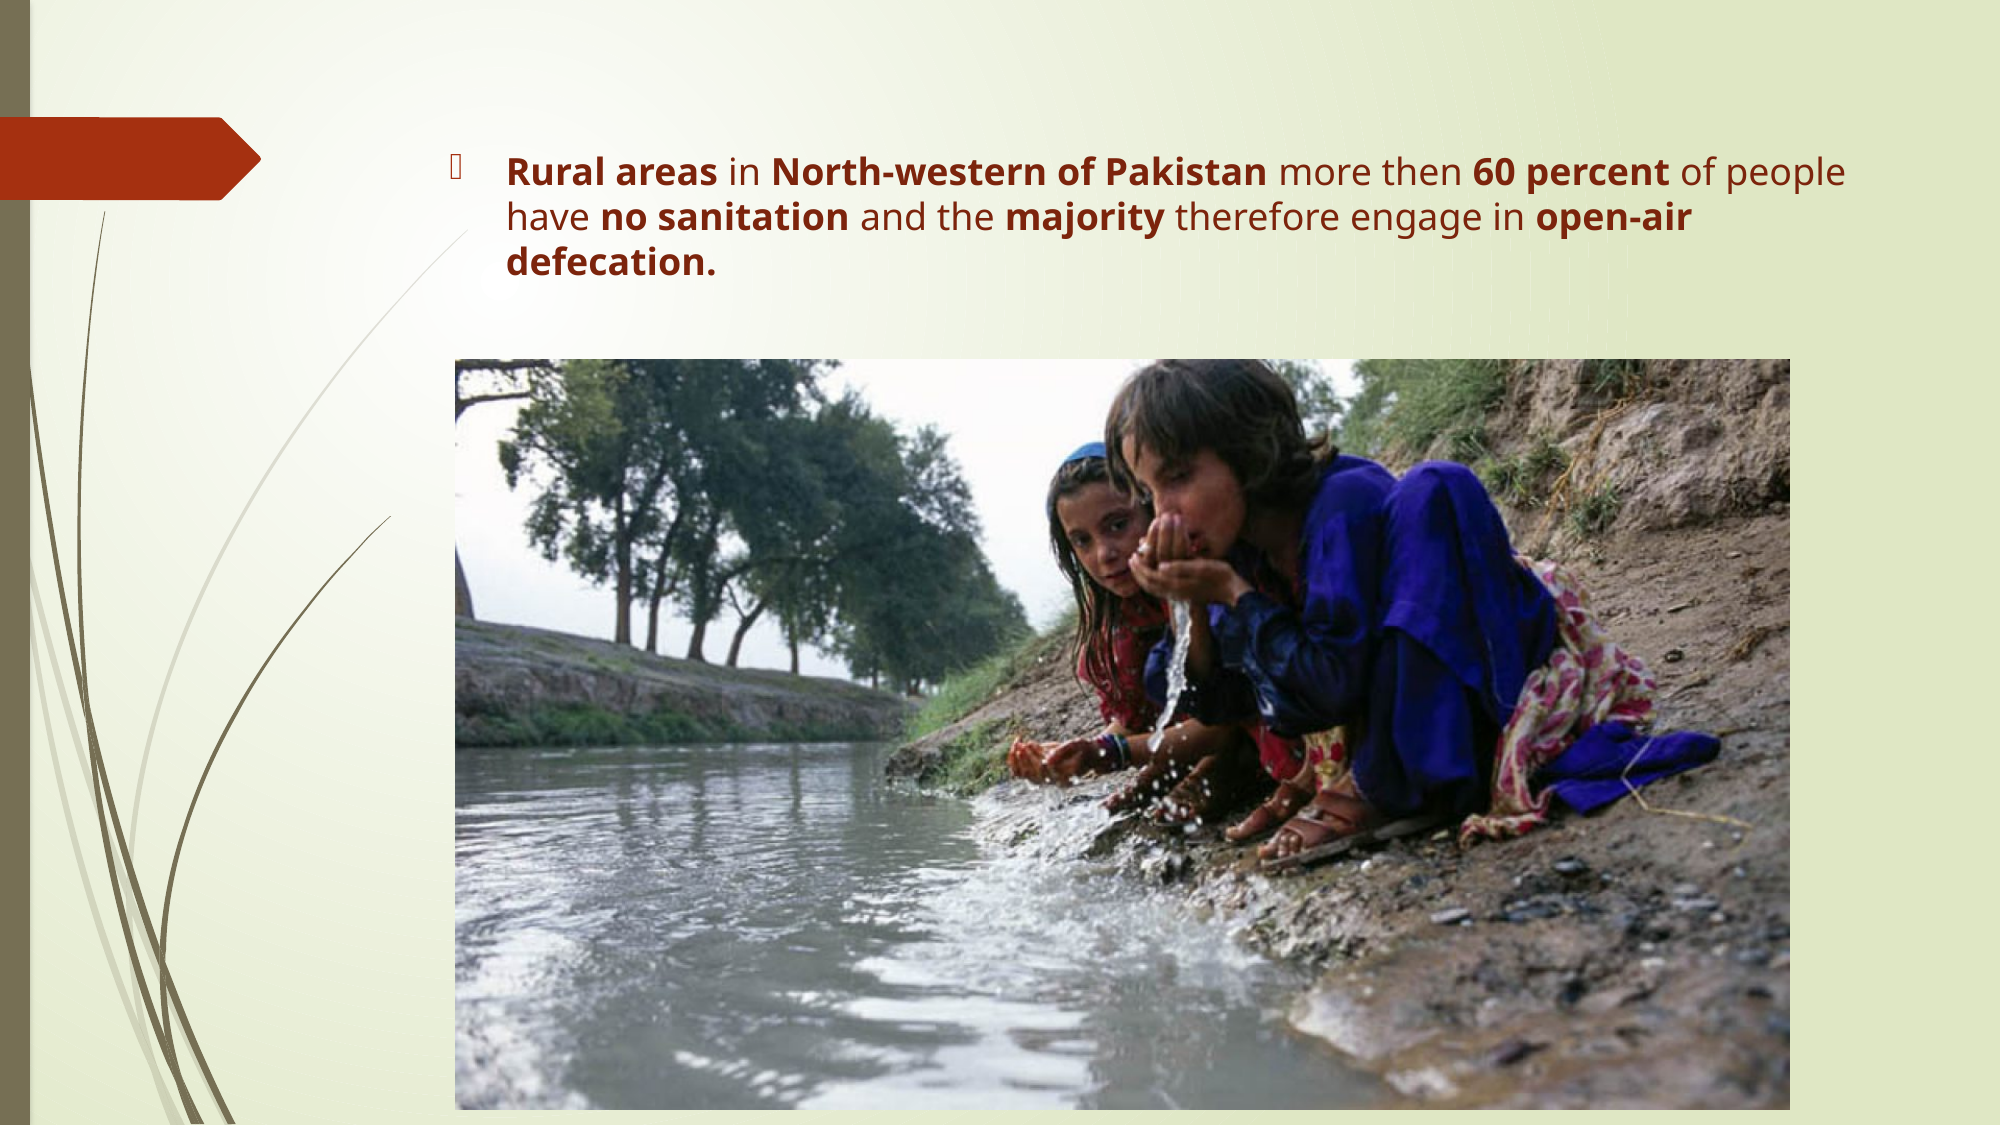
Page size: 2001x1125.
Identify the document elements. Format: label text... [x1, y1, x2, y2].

list Rural areas in North-western of Pakistan more then 60 percent of people have no sanitation and the majority therefore engage in open-air defecation. [434, 140, 1897, 913]
picture [455, 359, 1790, 1110]
